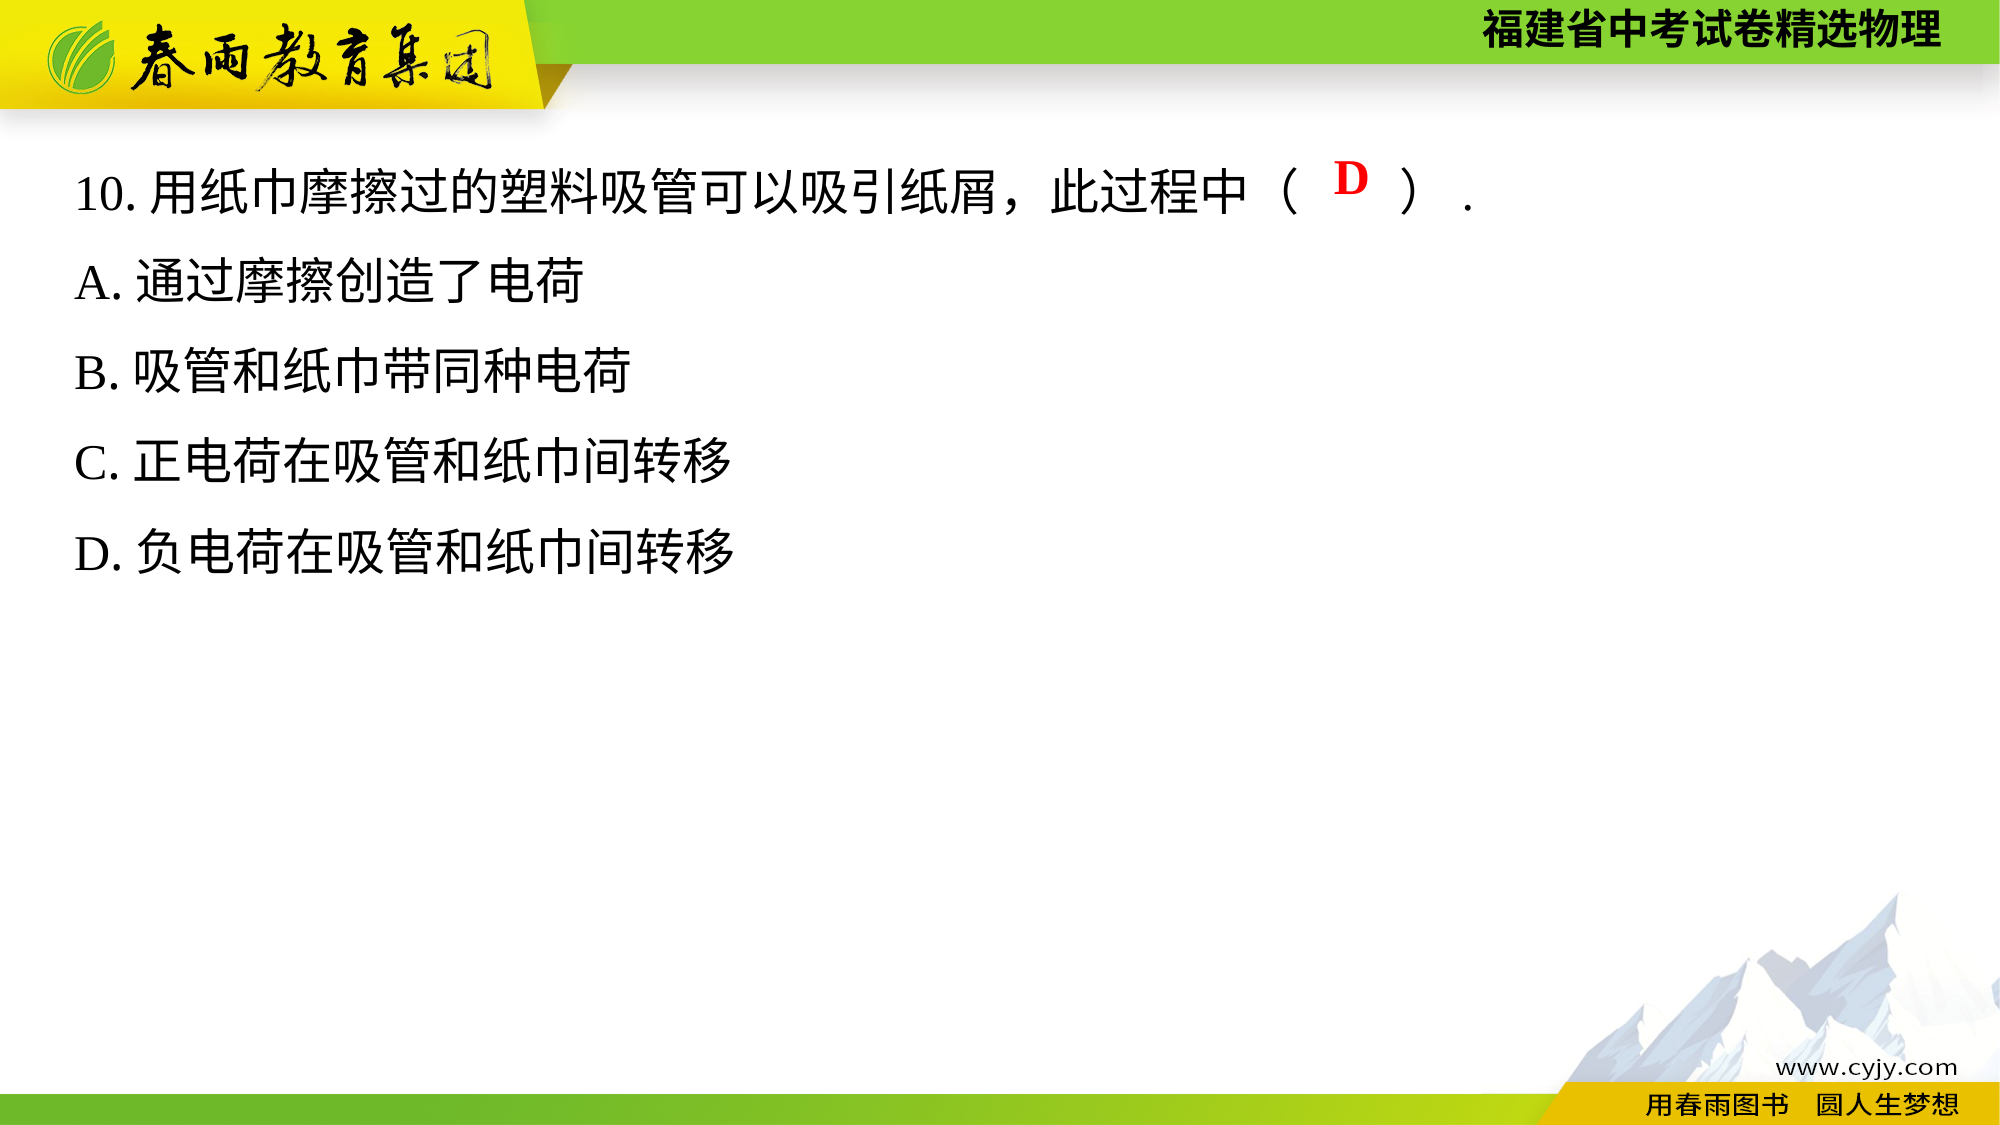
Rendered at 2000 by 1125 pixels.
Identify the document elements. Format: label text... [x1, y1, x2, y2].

list 10.用纸巾摩擦过的塑料吸管可以吸引纸屑，此过程中（ ）. A.通过摩擦创造了电荷 B.吸管和纸巾带同种电荷 C.正电荷在吸管和纸巾间转移 D.负电荷在吸管和纸巾间转移 [59, 122, 1944, 581]
text_box D [1319, 137, 1386, 212]
picture [0, 0, 2000, 1125]
